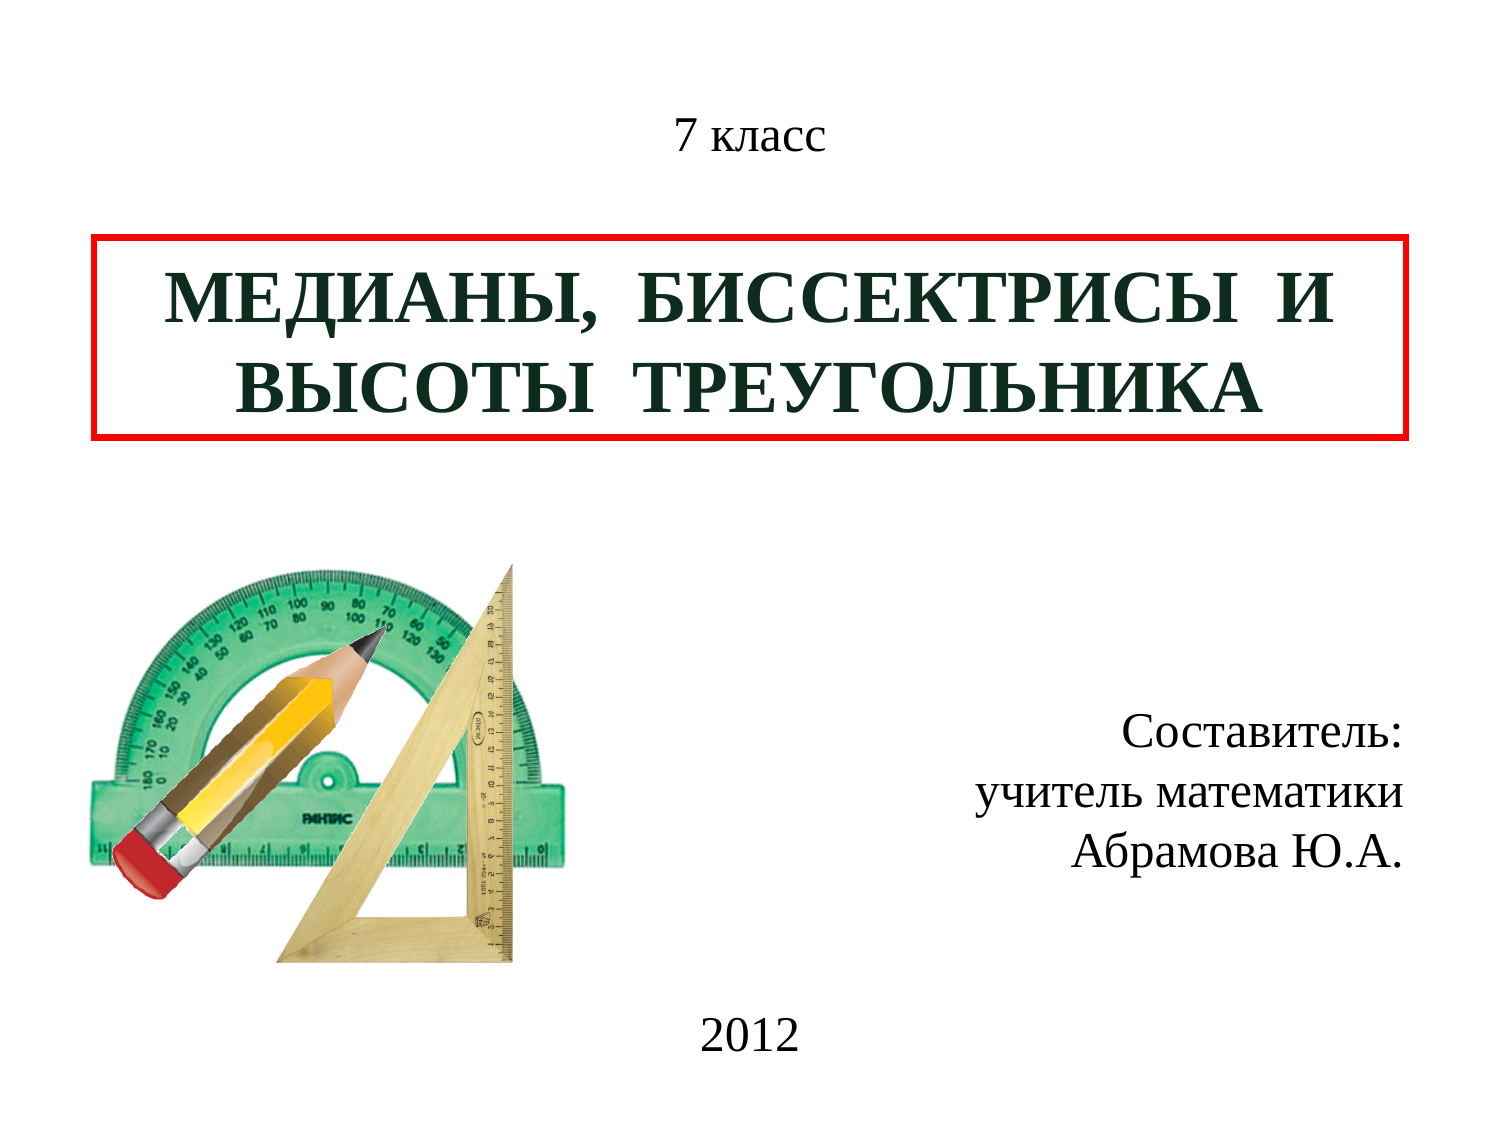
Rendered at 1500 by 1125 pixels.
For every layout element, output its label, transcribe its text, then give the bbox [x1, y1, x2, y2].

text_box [274, 562, 513, 963]
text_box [87, 562, 272, 876]
text_box 7 класс [606, 87, 894, 175]
text_box 2012 [606, 987, 894, 1075]
text_box Составитель: учитель математики Абрамова Ю.А. [949, 650, 1419, 925]
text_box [513, 562, 570, 876]
title МЕДИАНЫ, БИССЕКТРИСЫ И ВЫСОТЫ ТРЕУГОЛЬНИКА [93, 237, 1407, 438]
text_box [112, 624, 269, 901]
